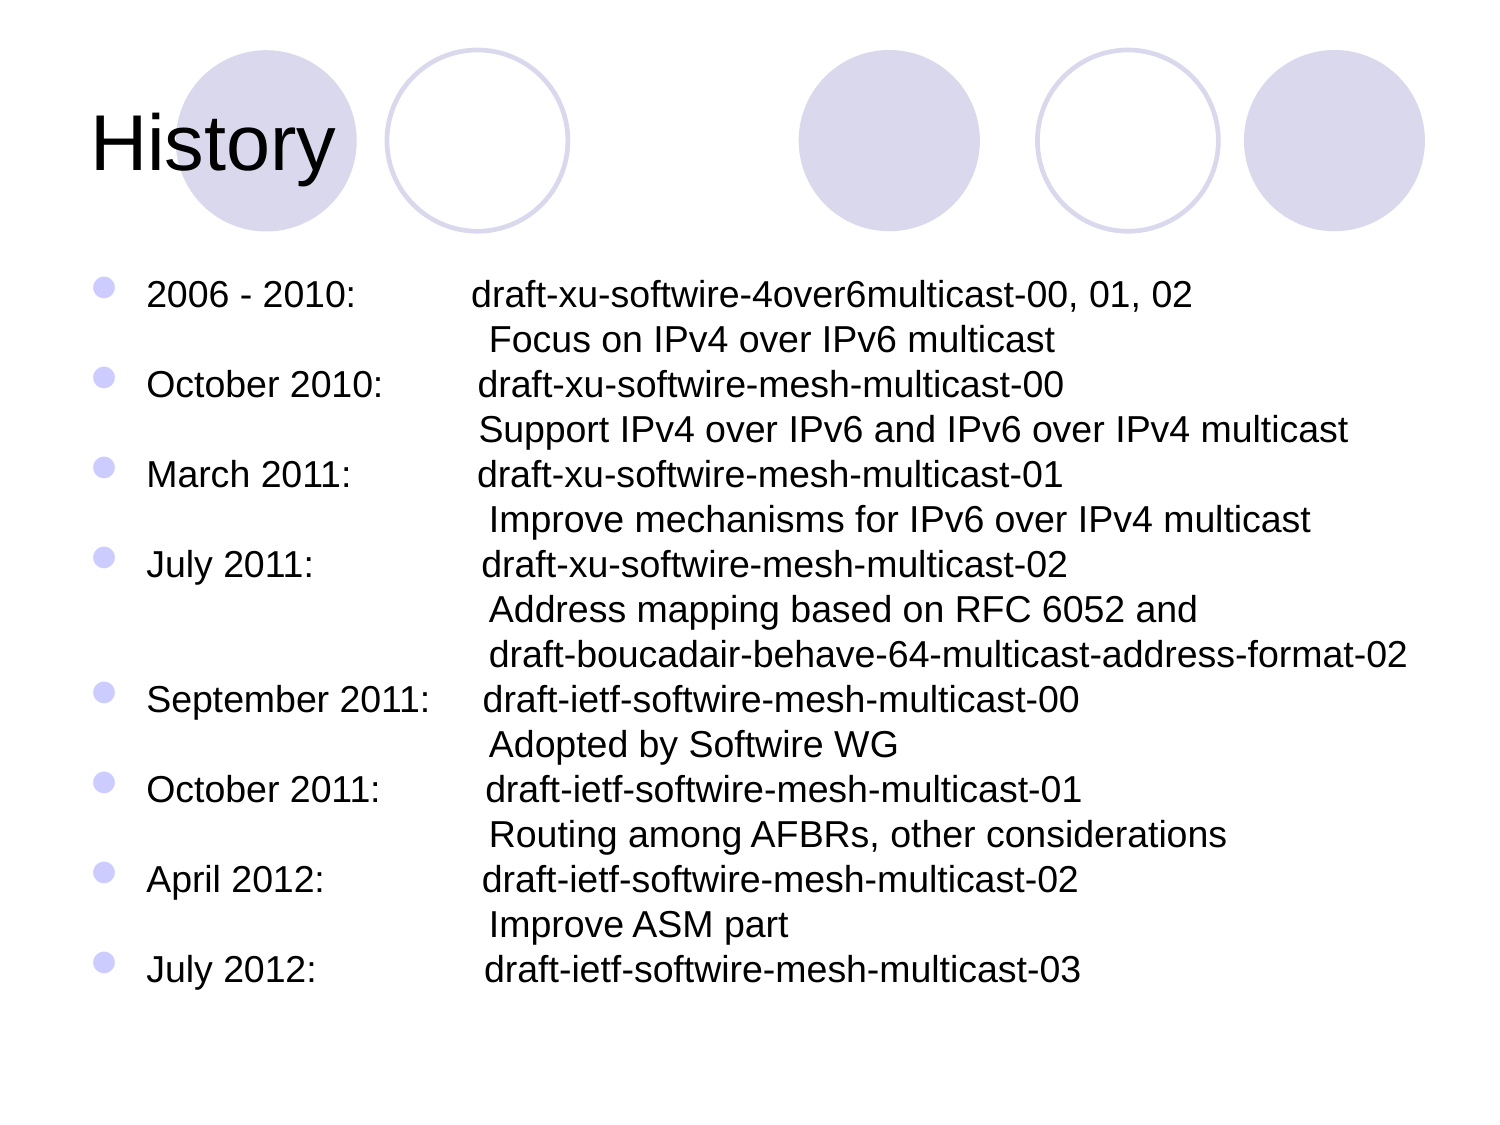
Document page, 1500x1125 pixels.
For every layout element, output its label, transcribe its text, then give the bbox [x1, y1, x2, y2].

list 2006 - 2010: draft-xu-softwire-4over6multicast-00, 01, 02 Focus on IPv4 over IPv6 multicast October 2010: draft-xu-softwire-mesh-multicast-00 Support IPv4 over IPv6 and IPv6 over IPv4 multicast March 2011: draft-xu-softwire-mesh-multicast-01 Improve mechanisms for IPv6 over IPv4 multicast July 2011: draft-xu-softwire-mesh-multicast-02 Address mapping based on RFC 6052 and draft-boucadair-behave-64-multicast-address-format-02 September 2011: draft-ietf-softwire-mesh-multicast-00 Adopted by Softwire WG October 2011: draft-ietf-softwire-mesh-multicast-01 Routing among AFBRs, other considerations April 2012: draft-ietf-softwire-mesh-multicast-02 Improve ASM part July 2012: draft-ietf-softwire-mesh-multicast-03 [75, 262, 1425, 1006]
title History [75, 45, 1425, 233]
